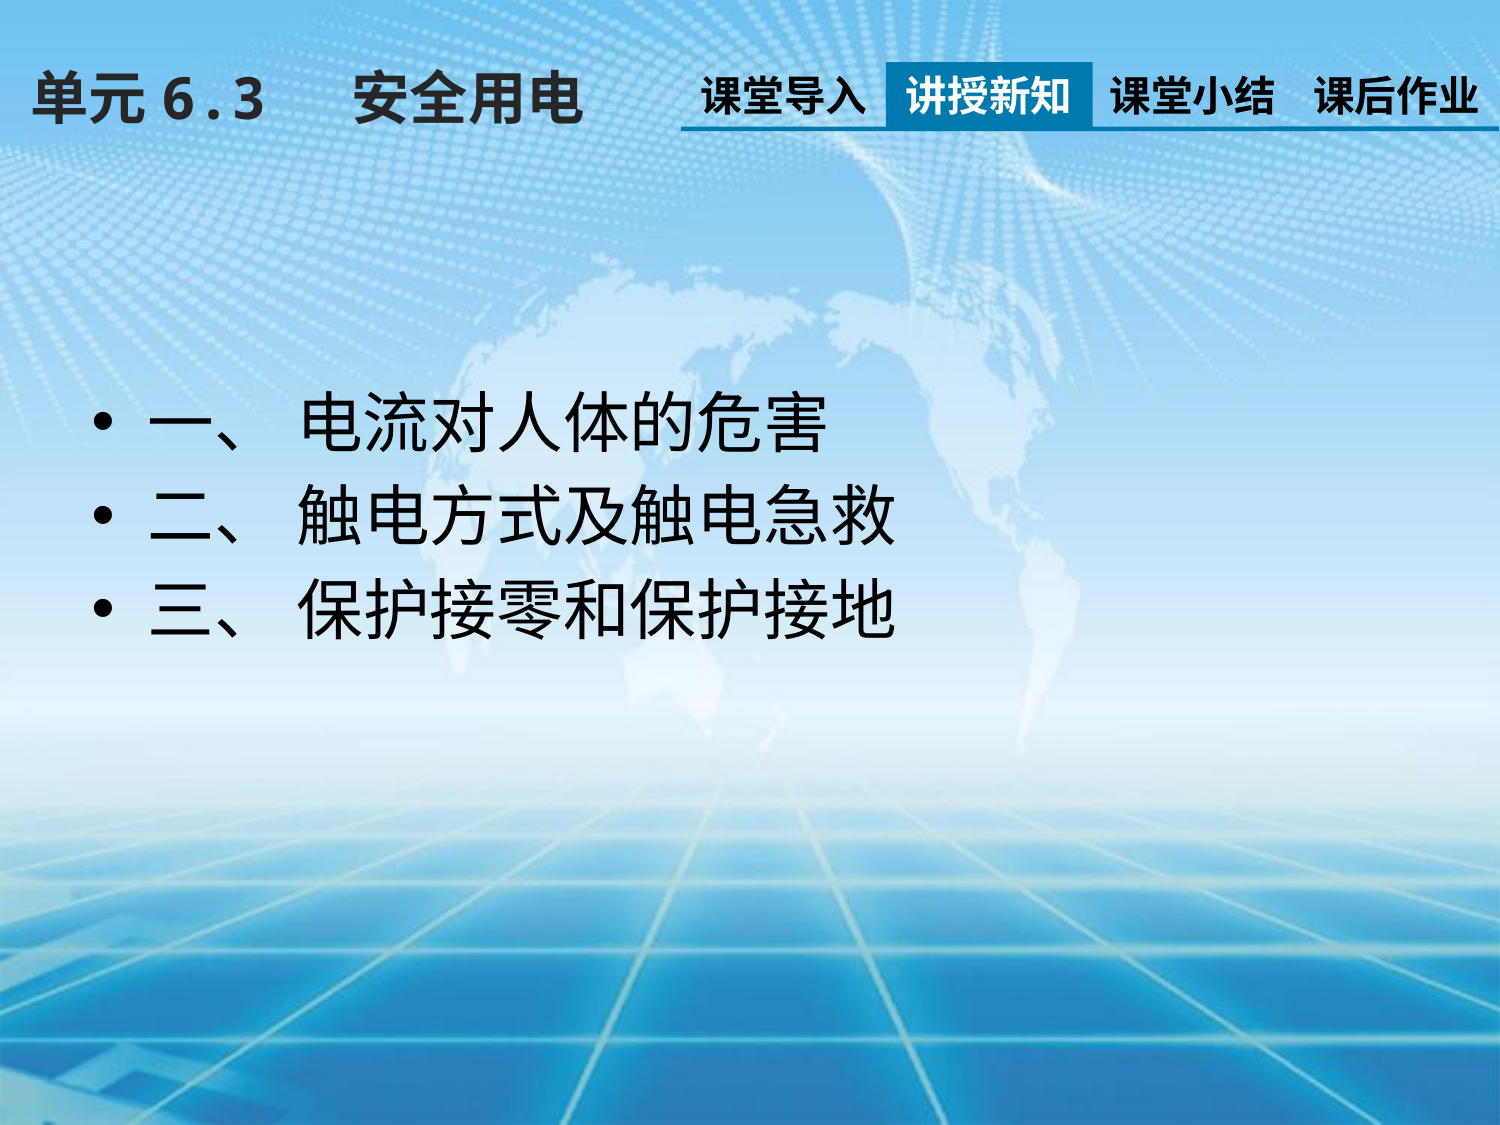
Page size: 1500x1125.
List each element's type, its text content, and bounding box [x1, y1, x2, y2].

text_box 一、 电流对人体的危害 二、 触电方式及触电急救 三、 保护接零和保护接地 [76, 373, 1427, 858]
picture [0, 0, 1500, 1125]
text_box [15, 53, 1500, 139]
